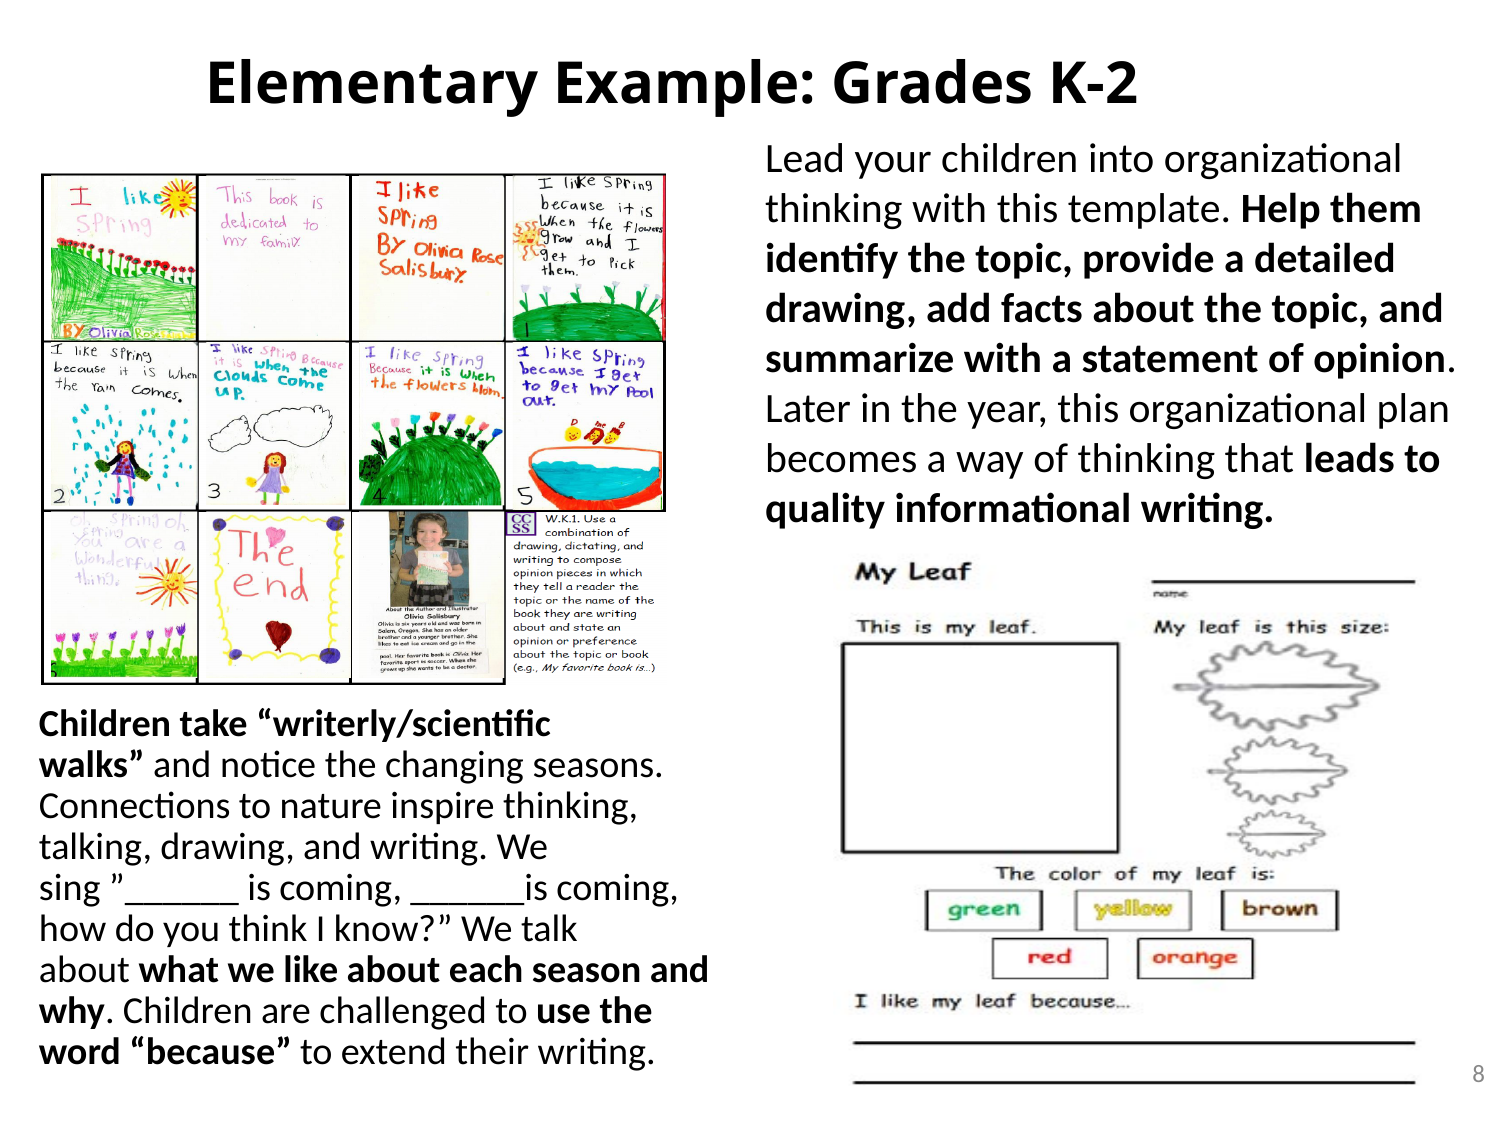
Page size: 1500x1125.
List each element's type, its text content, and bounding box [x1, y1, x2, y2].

picture [833, 542, 1432, 1108]
text_box Children take “writerly/scientific walks” and notice the changing seasons. Connections to nature inspire thinking, talking, drawing, and writing. We sing ”______ is coming, ______is coming, how do you think I know?” We talk about what we like about each season and why. Children are challenged to use the word “because” to extend their writing. [23, 696, 734, 1125]
text_box Lead your children into organizational thinking with this template. Help them identify the topic, provide a detailed drawing, add facts about the topic, and summarize with a statement of opinion. Later in the year, this organizational plan becomes a way of thinking that leads to quality informational writing. [749, 123, 1500, 539]
title Elementary Example: Grades K-2 [190, 0, 1189, 125]
slide_number 8 [1432, 1042, 1500, 1103]
picture [39, 171, 667, 685]
